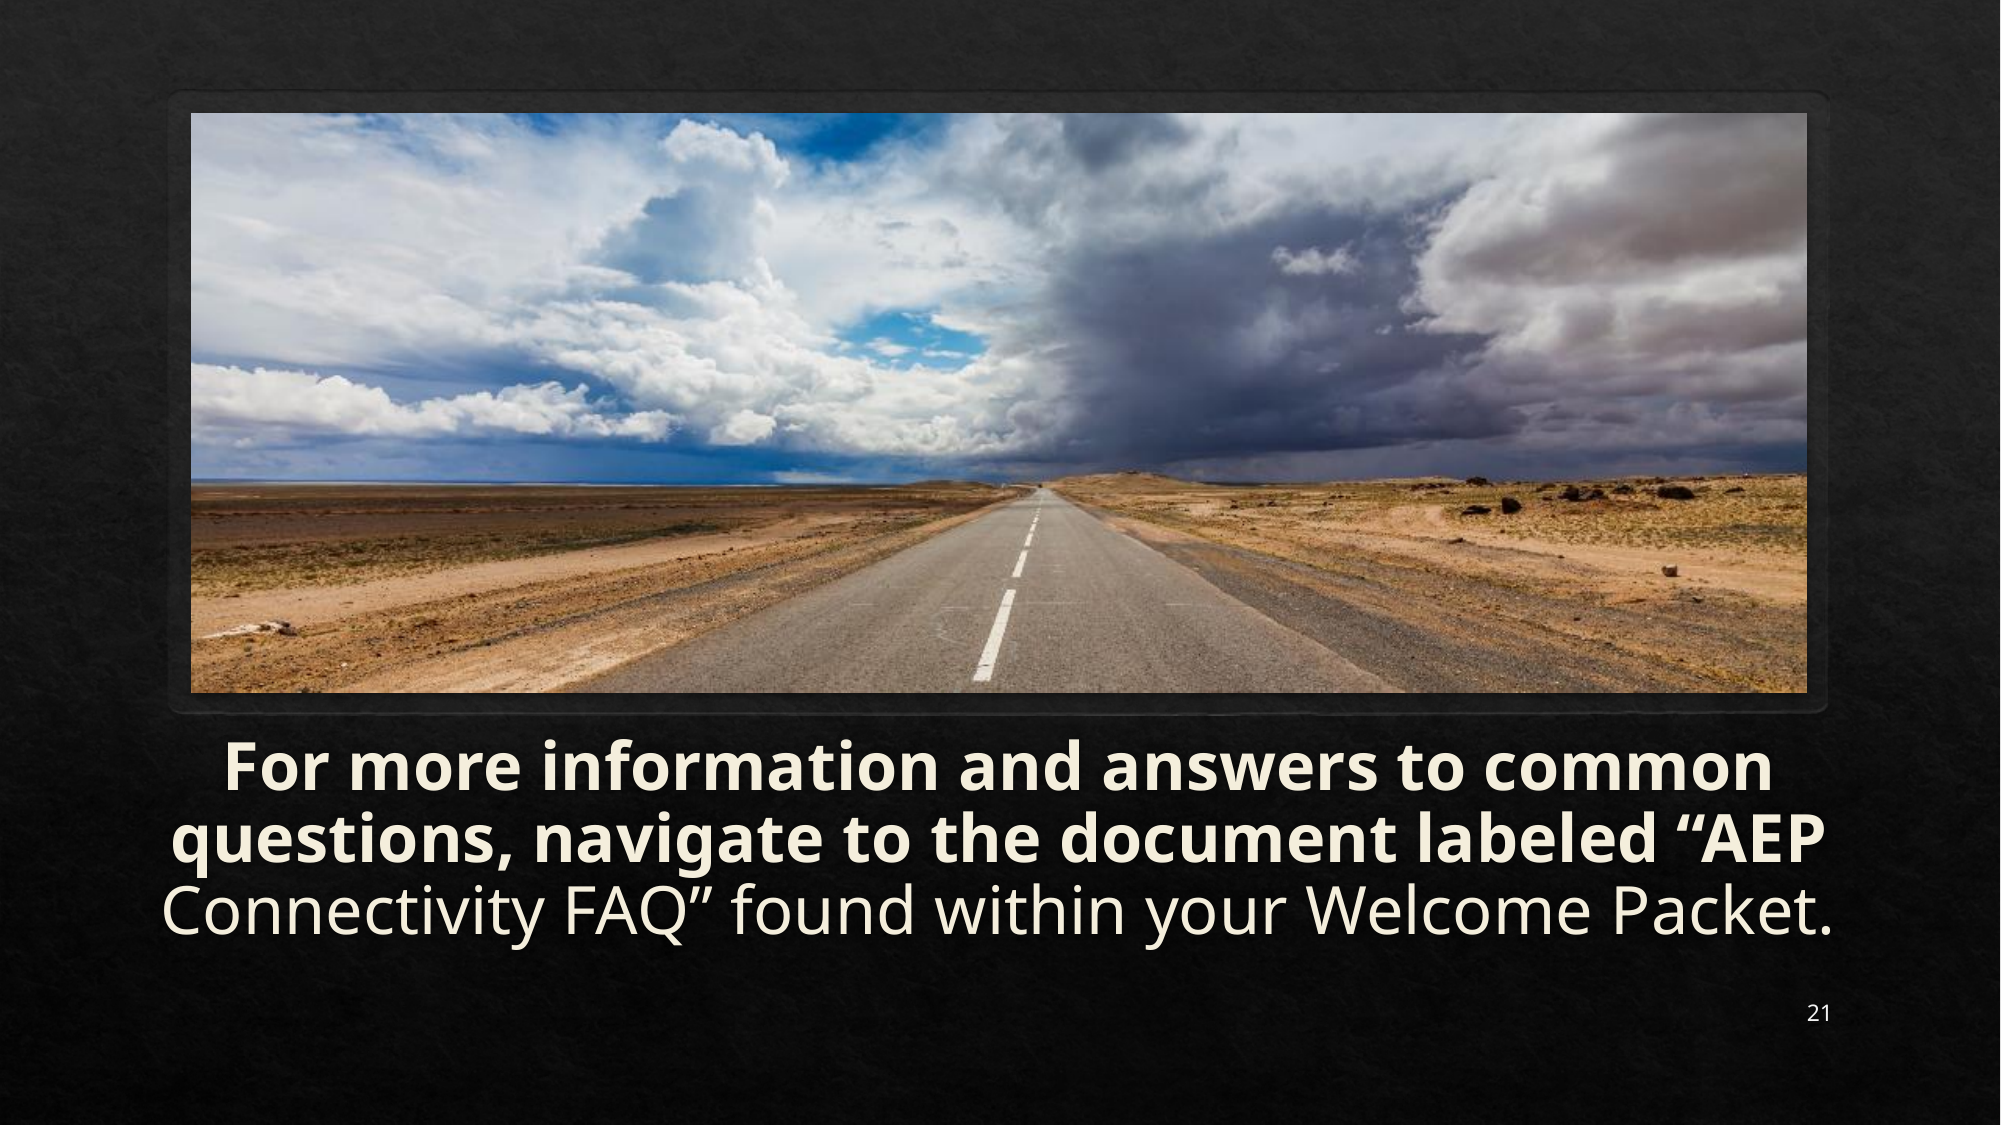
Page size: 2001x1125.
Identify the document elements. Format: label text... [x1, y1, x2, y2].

title For more information and answers to common questions, navigate to the document labeled “AEP Connectivity FAQ” found within your Welcome Packet. [76, 645, 1922, 957]
slide_number 21 [1724, 984, 1849, 1045]
picture [166, 89, 1830, 693]
